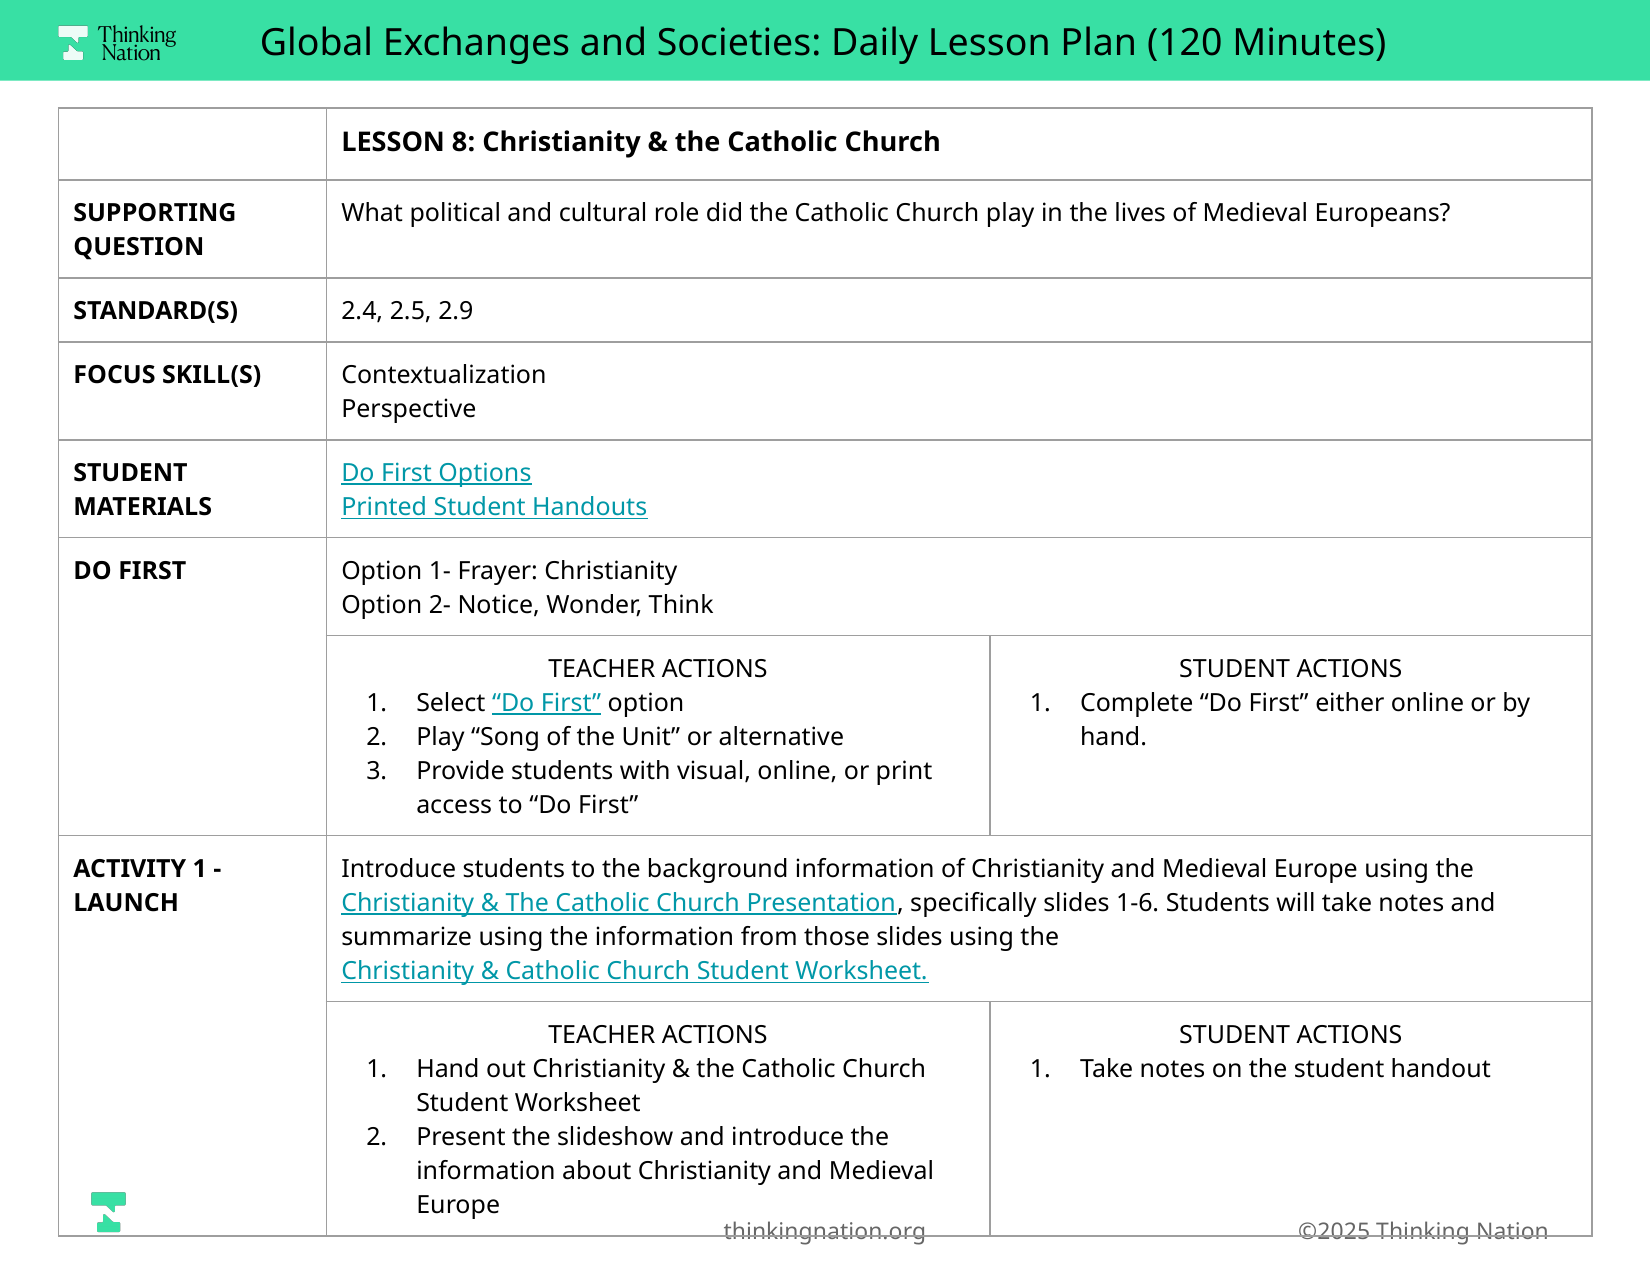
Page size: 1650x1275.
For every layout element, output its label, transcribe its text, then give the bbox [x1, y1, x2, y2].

table_cell STUDENT ACTIONS Complete “Do First” either online or by hand. [991, 636, 1591, 835]
table_cell Do First Options Printed Student Handouts [327, 441, 1591, 537]
table_cell SUPPORTING QUESTION [59, 181, 326, 277]
picture [80, 1184, 136, 1240]
picture [45, 14, 180, 85]
table_cell STUDENT ACTIONS Take notes on the student handout [991, 1002, 1591, 1235]
text_box Global Exchanges and Societies: Daily Lesson Plan (120 Minutes) [0, 0, 1650, 81]
table_cell DO FIRST [59, 538, 326, 835]
table_cell TEACHER ACTIONS Hand out Christianity & the Catholic Church Student Worksheet Present the slideshow and introduce the information about Christianity and Medieval Europe [327, 1002, 989, 1235]
table_header LESSON 8: Christianity & the Catholic Church [327, 109, 1591, 179]
table_cell ACTIVITY 1 - LAUNCH [59, 836, 326, 1235]
table_cell Option 1- Frayer: Christianity Option 2- Notice, Wonder, Think [327, 538, 1591, 635]
table_cell 2.4, 2.5, 2.9 [327, 279, 1591, 341]
table_cell Introduce students to the background information of Christianity and Medieval Europe using the Christianity & The Catholic Church Presentation, specifically slides 1-6. Students will take notes and summarize using the information from those slides using the Christianity & Catholic Church Student Worksheet. [327, 836, 1591, 1001]
table_cell STANDARD(S) [59, 279, 326, 341]
table_cell What political and cultural role did the Catholic Church play in the lives of Medieval Europeans? [327, 181, 1591, 277]
table_cell FOCUS SKILL(S) [59, 343, 326, 439]
table_cell STUDENT MATERIALS [59, 441, 326, 537]
table_cell TEACHER ACTIONS Select “Do First” option Play “Song of the Unit” or alternative Provide students with visual, online, or print access to “Do First” [327, 636, 989, 835]
table_cell Contextualization Perspective [327, 343, 1591, 439]
table_header [59, 109, 326, 179]
